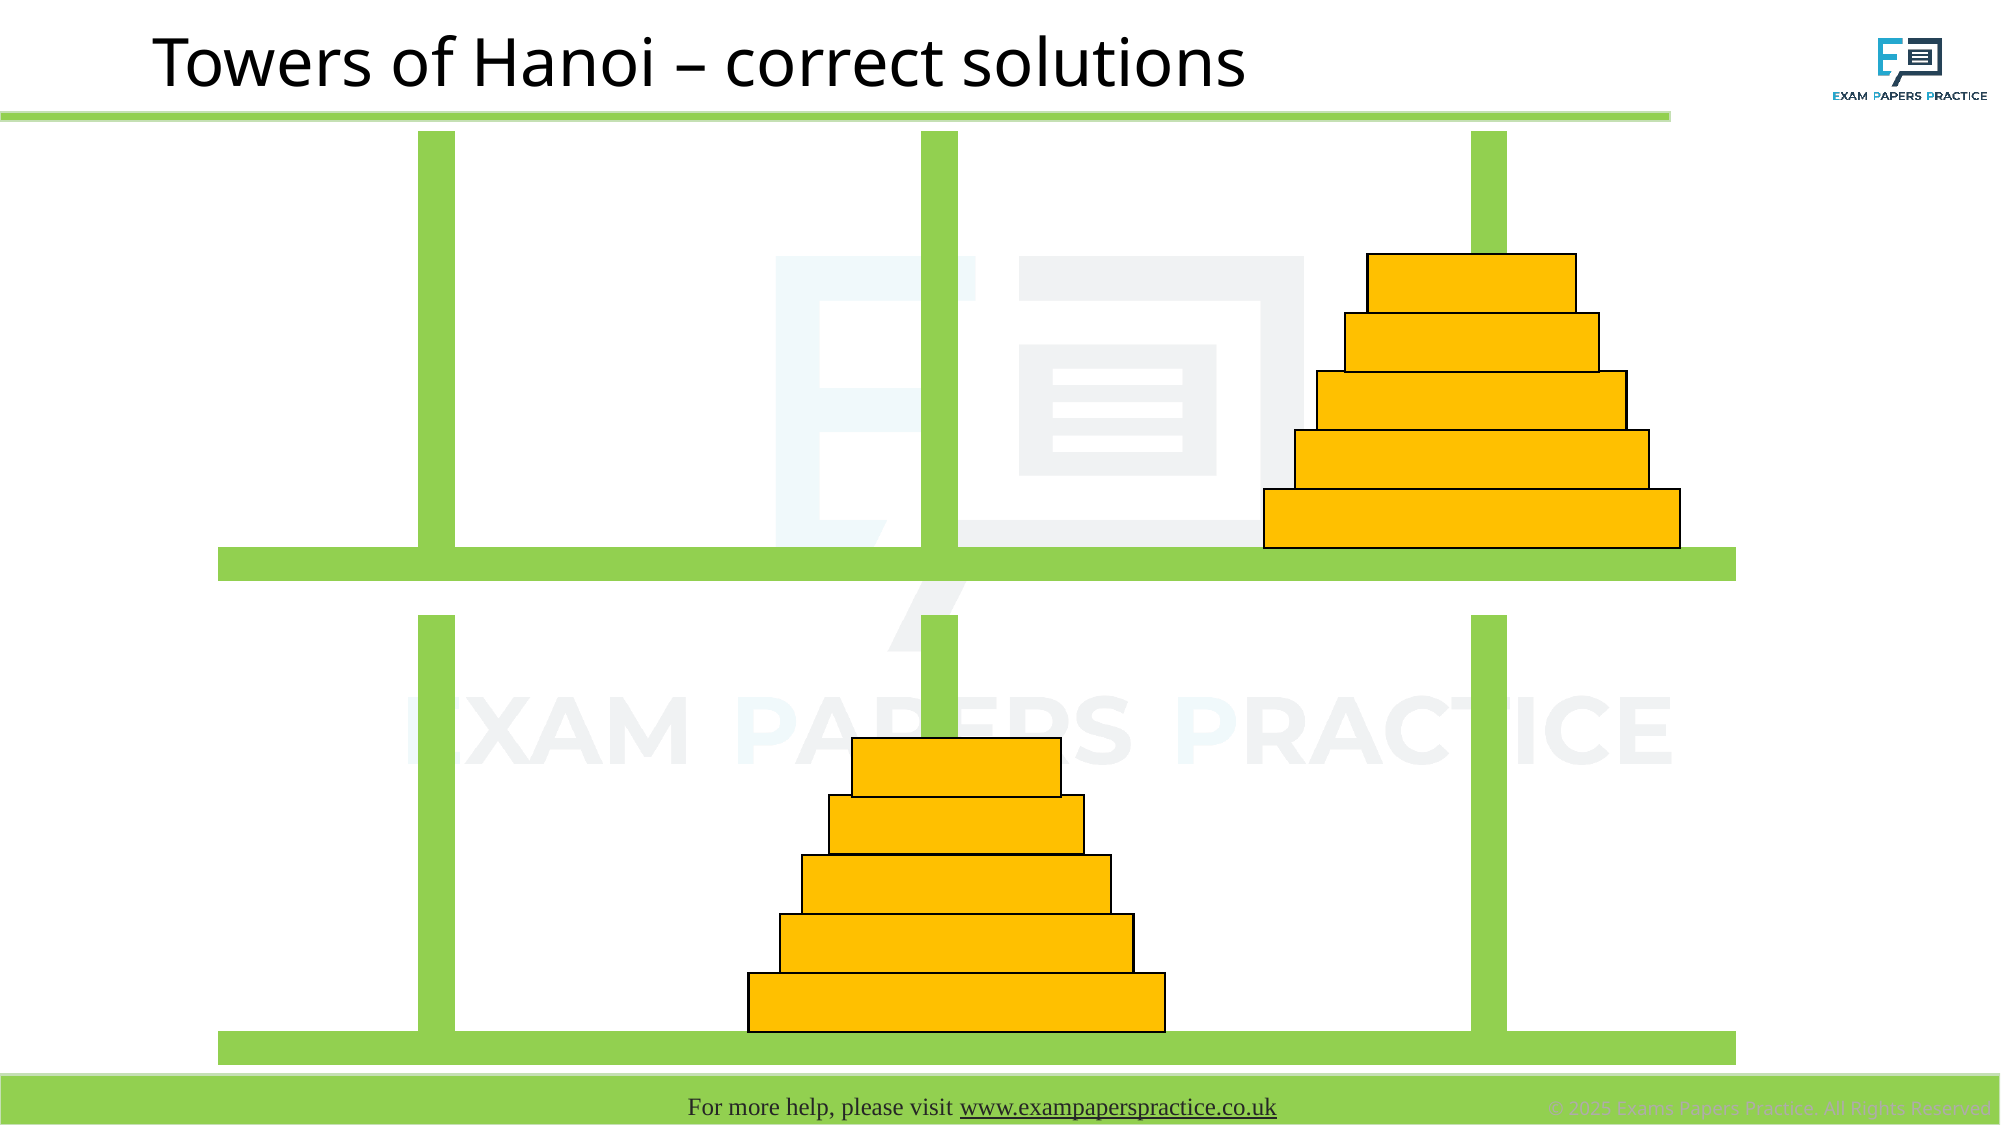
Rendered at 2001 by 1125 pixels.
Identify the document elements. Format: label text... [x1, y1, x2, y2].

text_box [851, 737, 1062, 798]
text_box [921, 131, 958, 549]
text_box [779, 913, 1135, 974]
text_box [1263, 488, 1681, 549]
text_box [1316, 370, 1628, 431]
text_box [828, 794, 1085, 855]
text_box [1471, 615, 1507, 1033]
text_box [1344, 312, 1600, 373]
text_box [747, 972, 1166, 1033]
text_box [801, 854, 1112, 915]
text_box [218, 1031, 1736, 1065]
text_box [921, 615, 958, 737]
title Towers of Hanoi – correct solutions [137, 59, 1863, 70]
text_box [418, 131, 455, 549]
text_box [218, 547, 1736, 581]
text_box [1471, 131, 1507, 253]
text_box [418, 615, 455, 1033]
text_box [1294, 429, 1650, 490]
text_box [1366, 253, 1577, 314]
